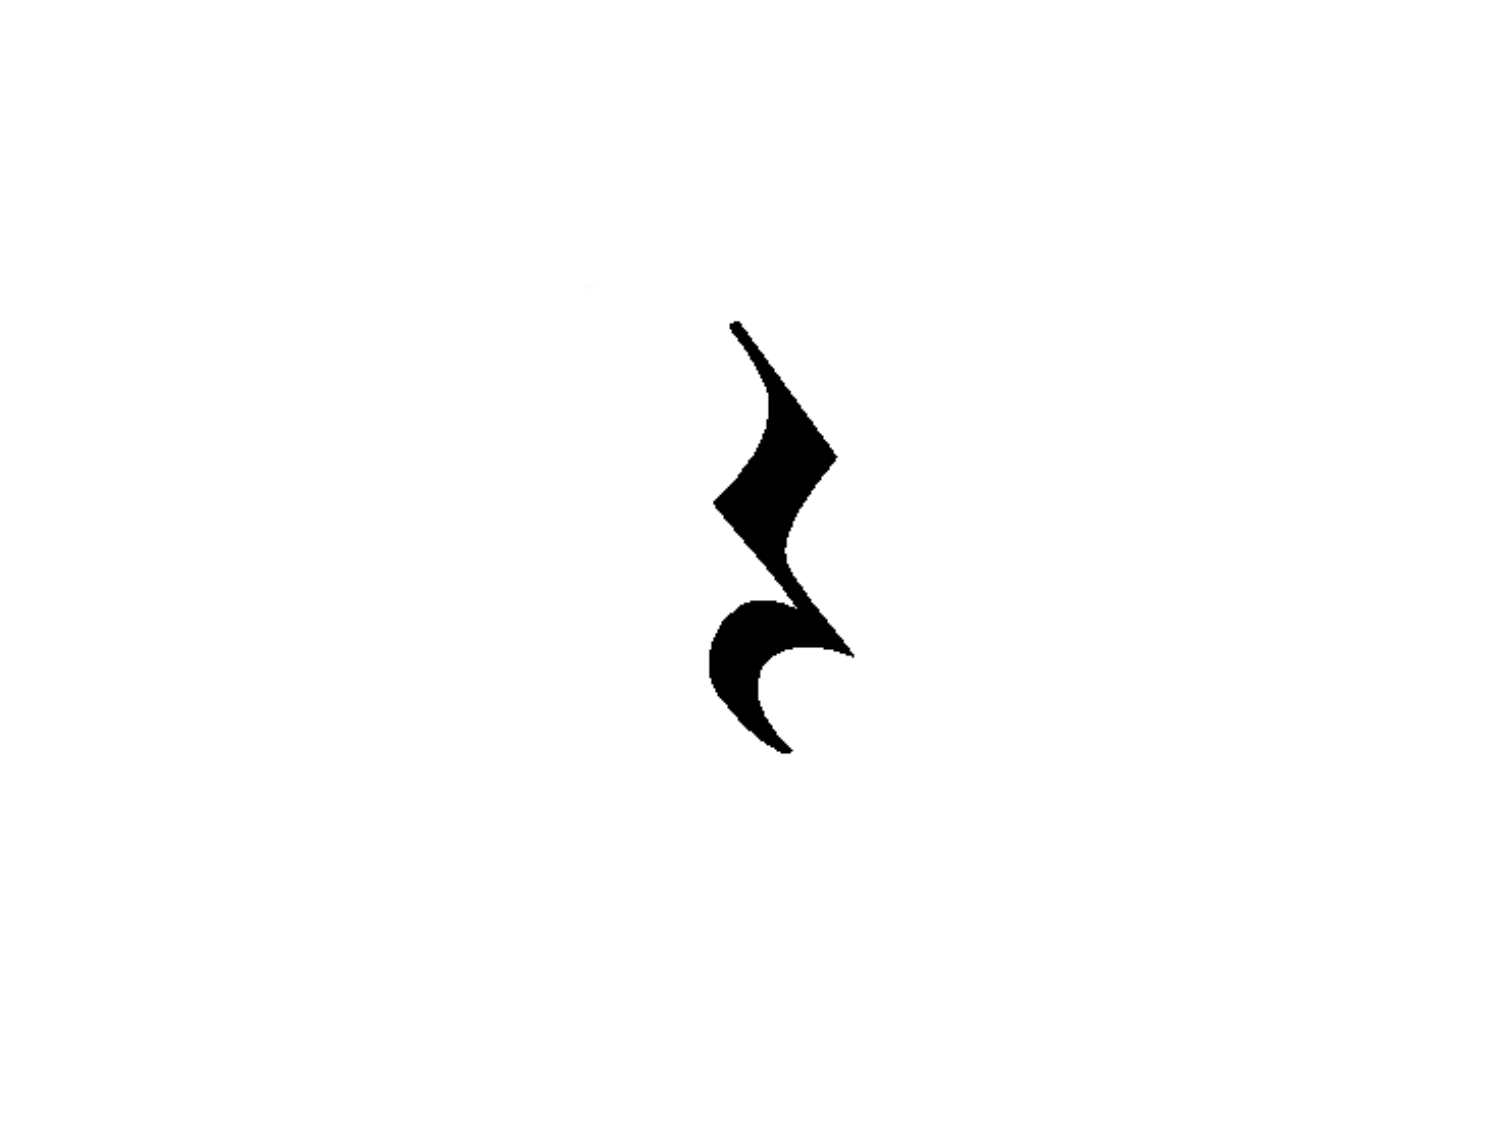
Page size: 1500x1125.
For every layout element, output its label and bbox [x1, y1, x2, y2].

picture [587, 274, 947, 817]
